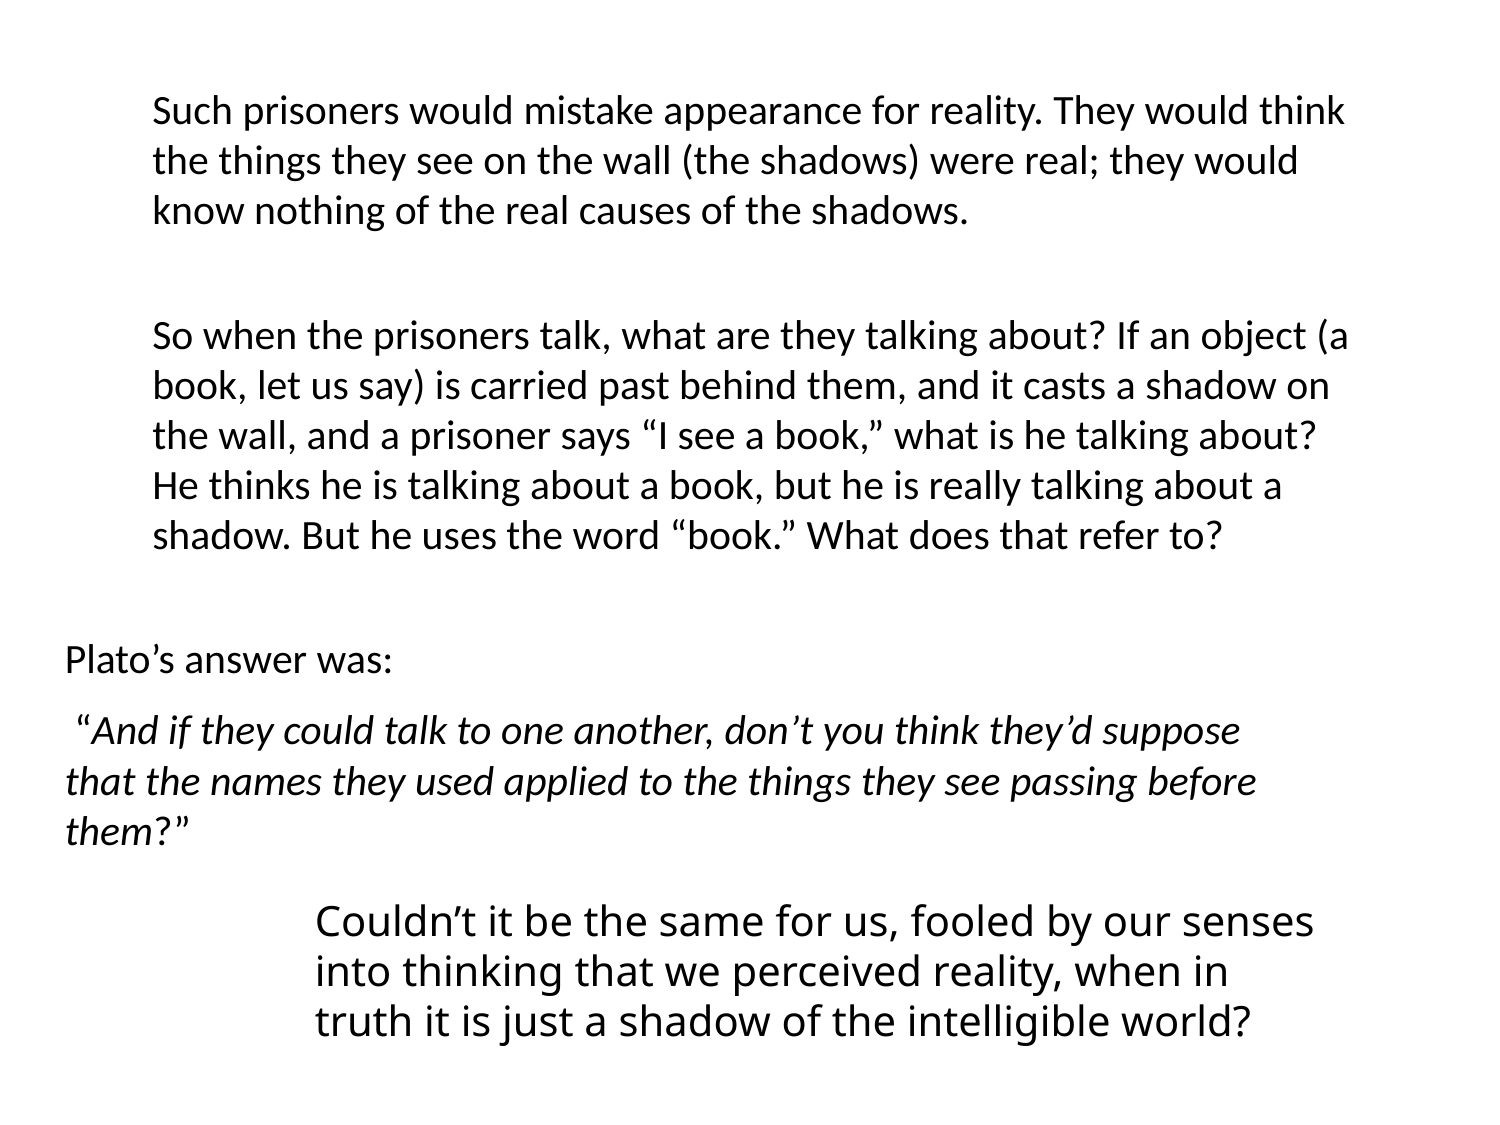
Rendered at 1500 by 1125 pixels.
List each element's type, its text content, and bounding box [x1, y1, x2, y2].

text_box Couldn’t it be the same for us, fooled by our senses into thinking that we perceived reality, when in truth it is just a shadow of the intelligible world? [299, 887, 1350, 1053]
text_box So when the prisoners talk, what are they talking about? If an object (a book, let us say) is carried past behind them, and it casts a shadow on the wall, and a prisoner says “I see a book,” what is he talking about? He thinks he is talking about a book, but he is really talking about a shadow. But he uses the word “book.” What does that refer to? [137, 299, 1375, 629]
text_box Plato’s answer was: “And if they could talk to one another, don’t you think they’d suppose that the names they used applied to the things they see passing before them?” [49, 624, 1313, 861]
text_box Such prisoners would mistake appearance for reality. They would think the things they see on the wall (the shadows) were real; they would know nothing of the real causes of the shadows. [137, 75, 1375, 240]
